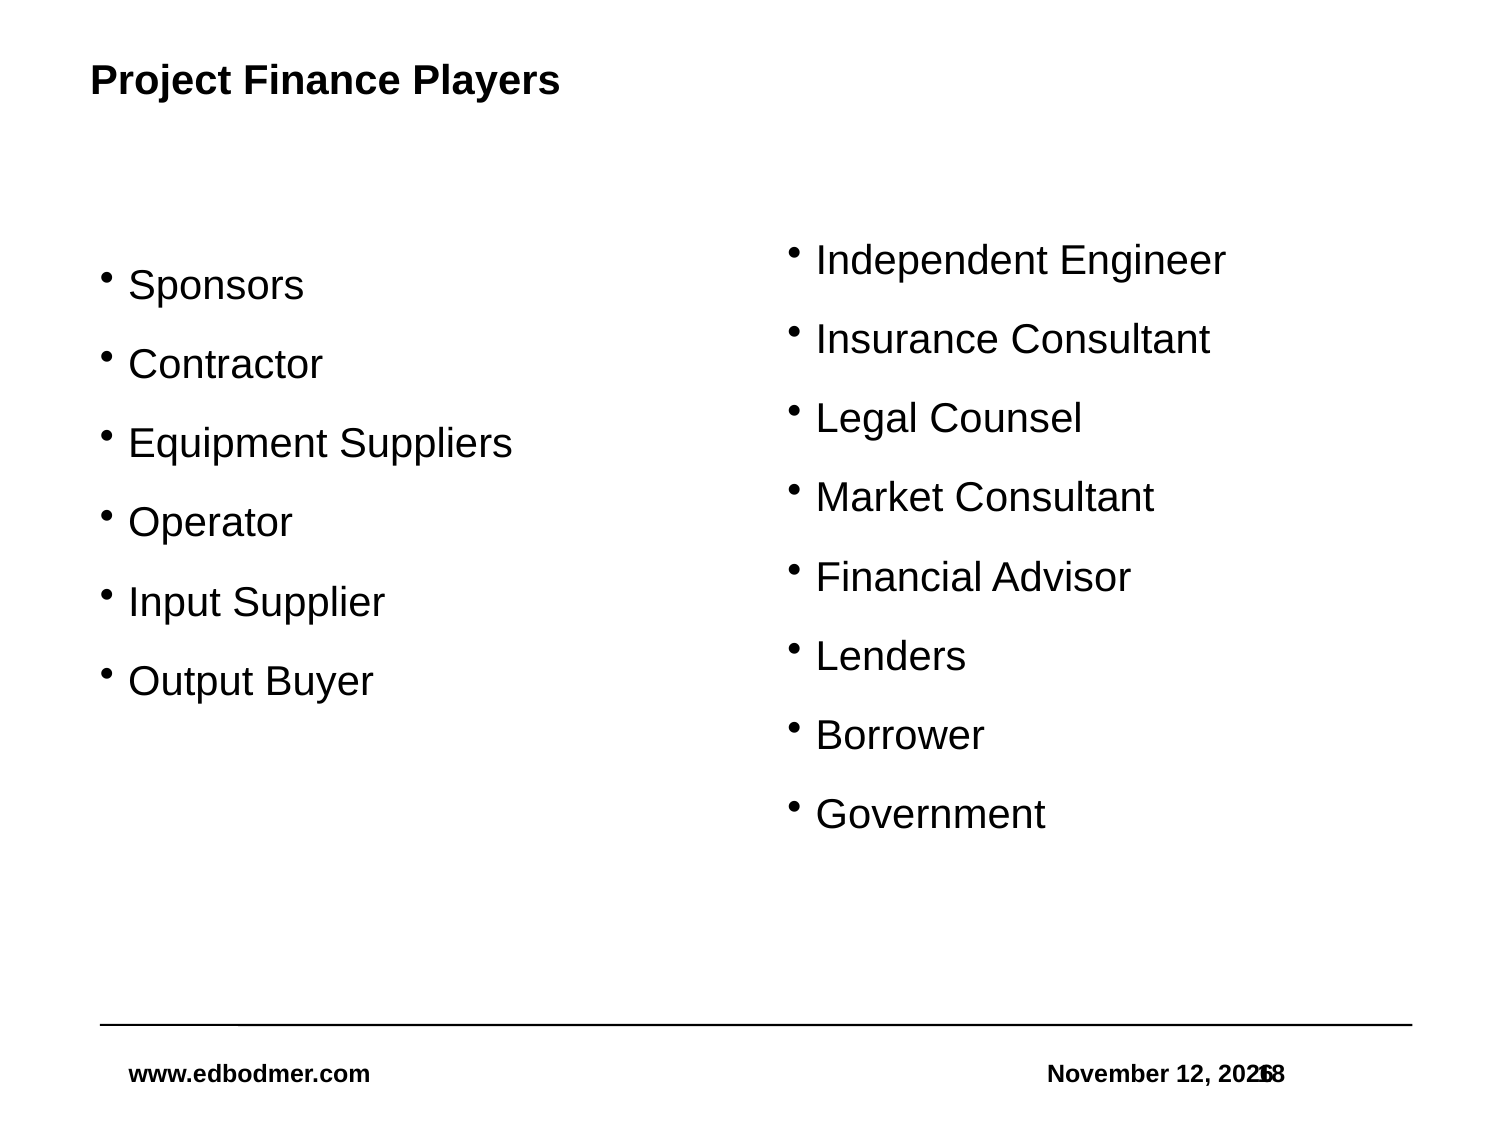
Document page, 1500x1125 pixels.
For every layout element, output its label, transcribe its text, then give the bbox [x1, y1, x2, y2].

list Sponsors Contractor Equipment Suppliers Operator Input Supplier Output Buyer [74, 249, 738, 899]
title Project Finance Players [74, 44, 1426, 233]
list Independent Engineer Insurance Consultant Legal Counsel Market Consultant Financial Advisor Lenders Borrower Government [762, 224, 1426, 874]
